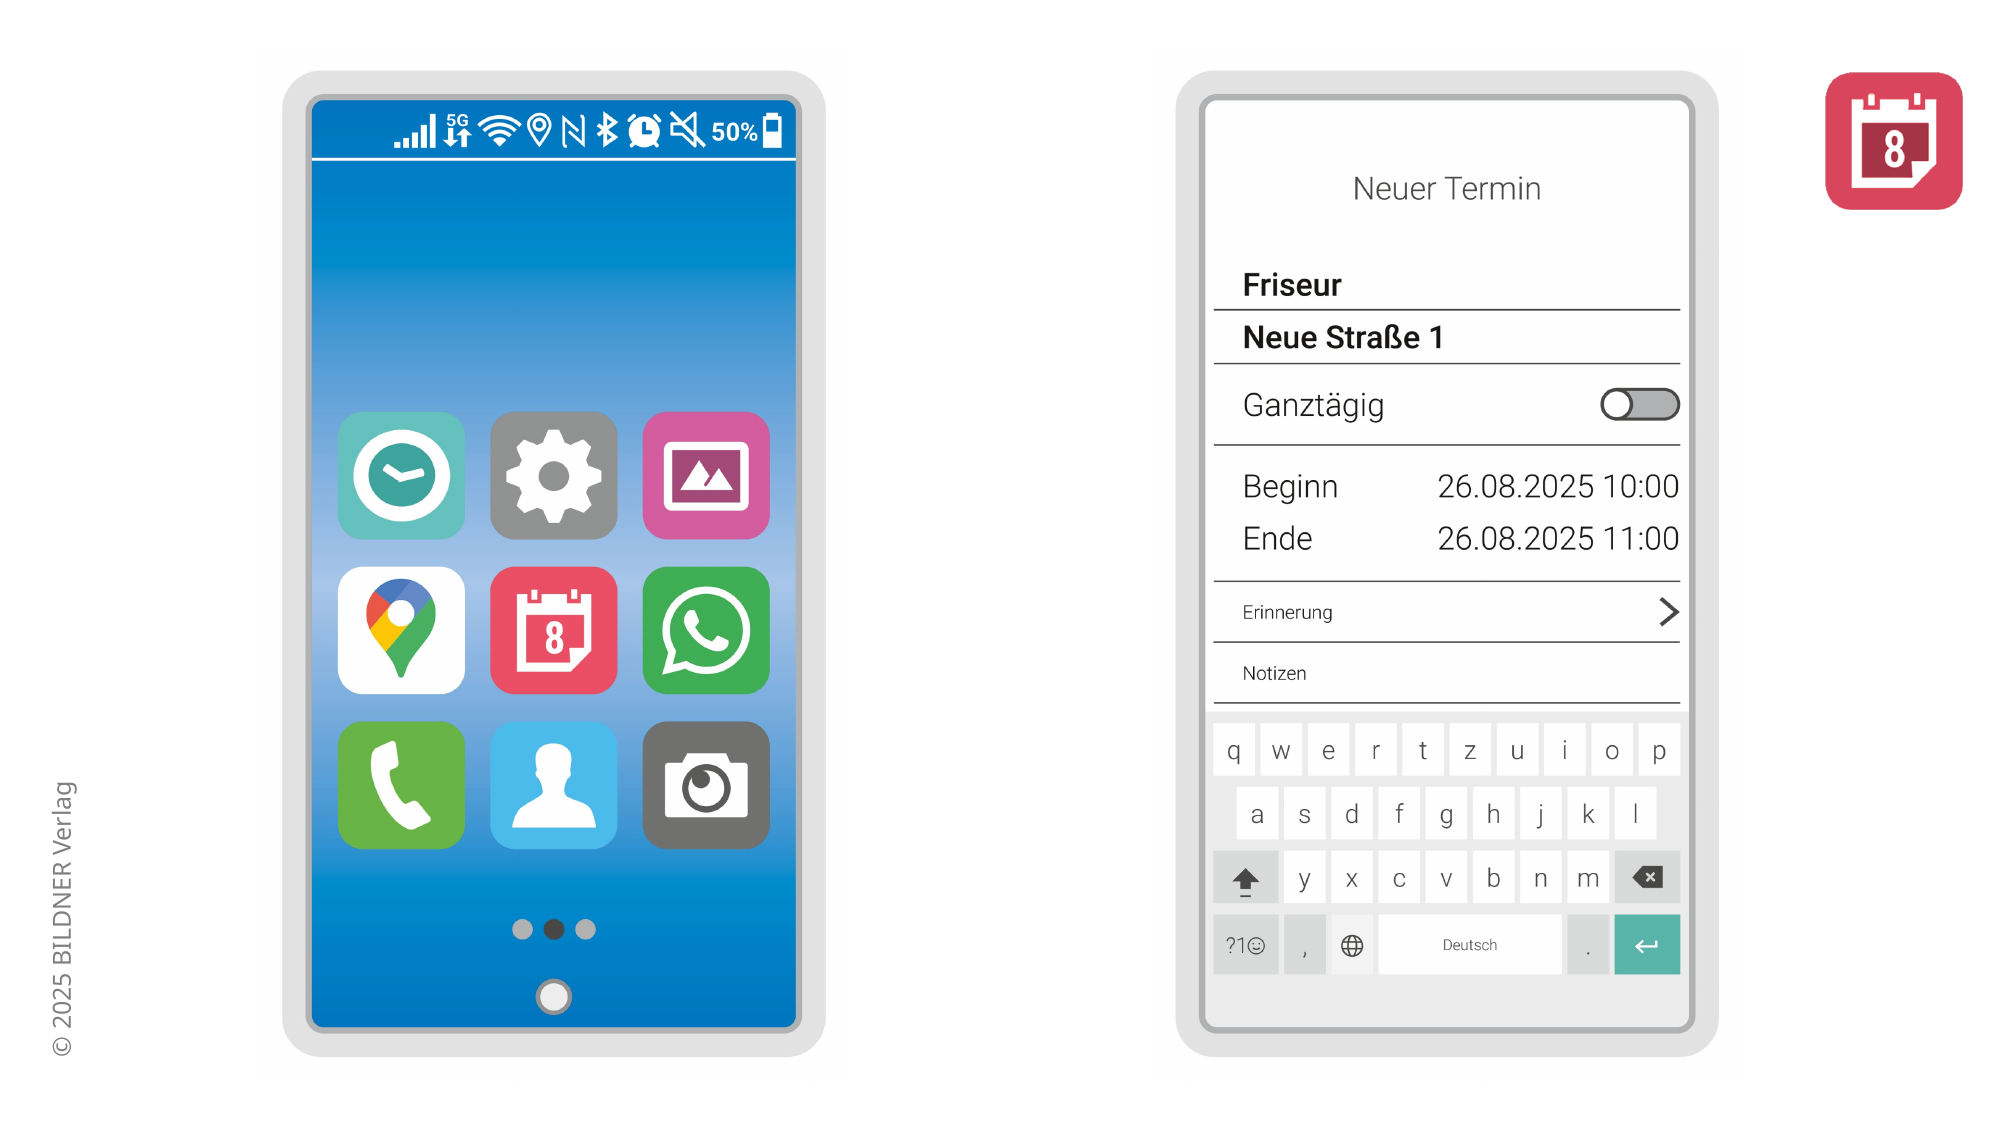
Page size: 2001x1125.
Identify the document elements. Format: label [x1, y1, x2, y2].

picture [1825, 72, 1963, 210]
picture [254, 43, 853, 1084]
picture [1147, 43, 1746, 1084]
